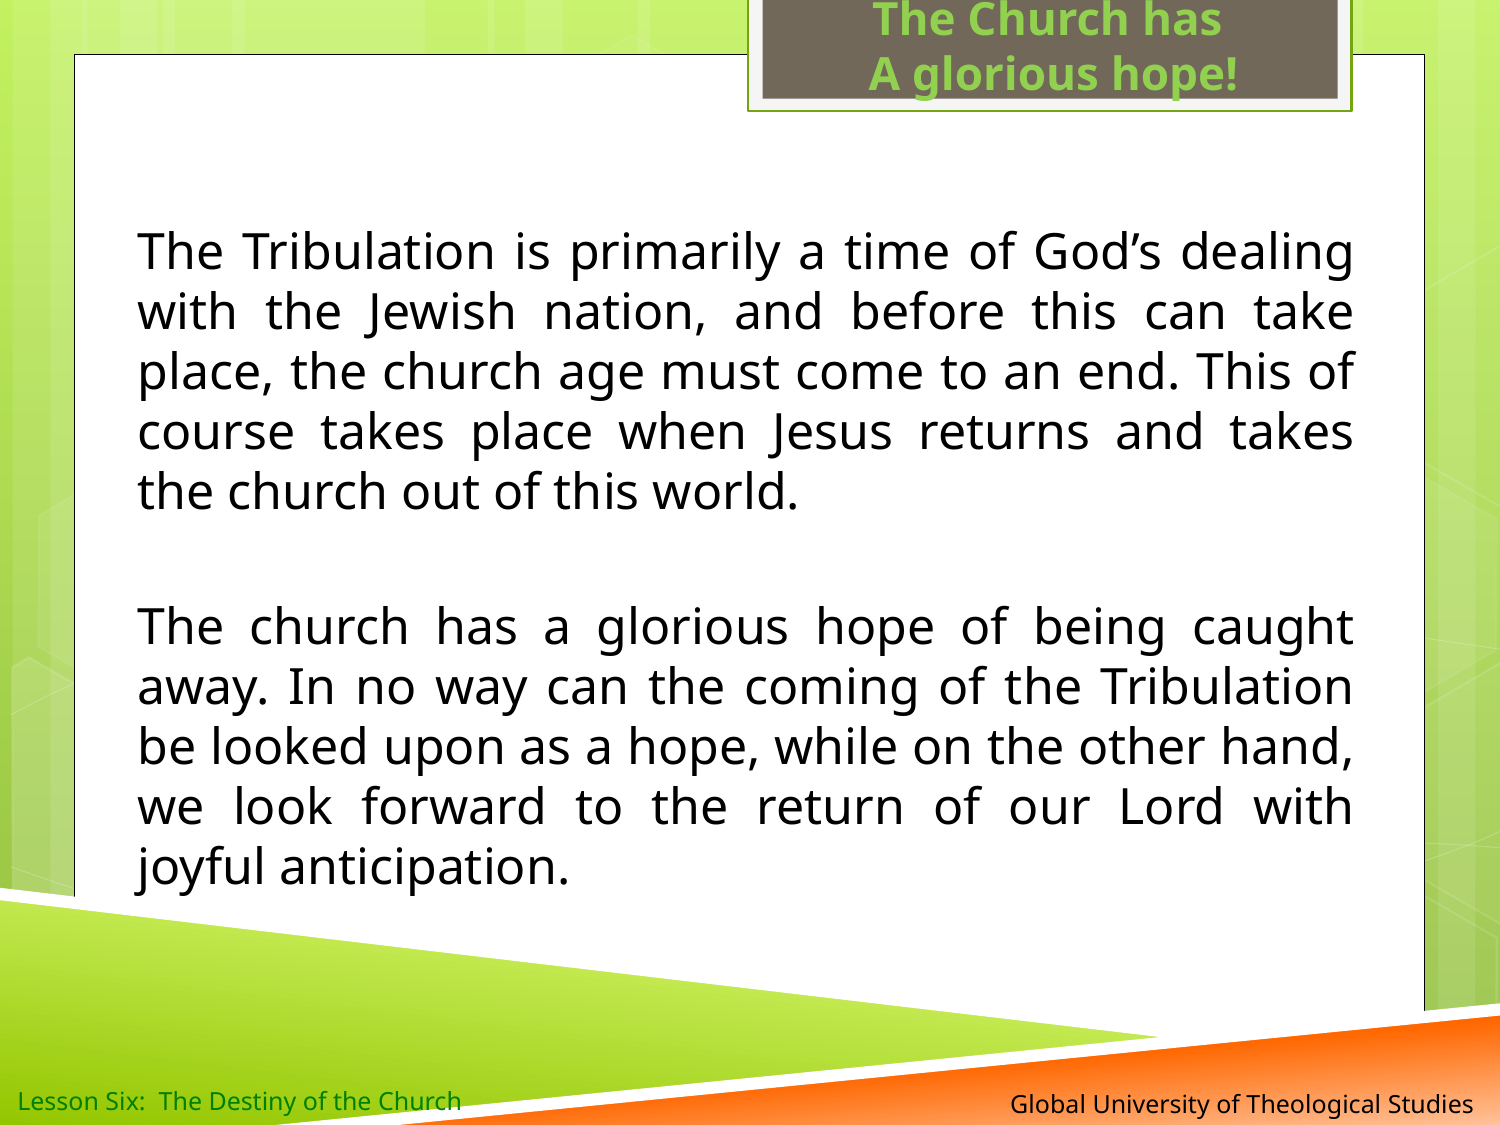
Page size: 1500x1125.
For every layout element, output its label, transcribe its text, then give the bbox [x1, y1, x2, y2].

text_box Global University of Theological Studies [996, 1073, 1500, 1117]
text_box The Church has A glorious hope! [768, 0, 1339, 107]
text_box The church has a glorious hope of being caught away. In no way can the coming of the Tribulation be looked upon as a hope, while on the other hand, we look forward to the return of our Lord with joyful anticipation. [122, 586, 1371, 902]
text_box Lesson Six: The Destiny of the Church [9, 1083, 513, 1118]
text_box The Tribulation is primarily a time of God’s dealing with the Jewish nation, and before this can take place, the church age must come to an end. This of course takes place when Jesus returns and takes the church out of this world. [122, 212, 1371, 527]
